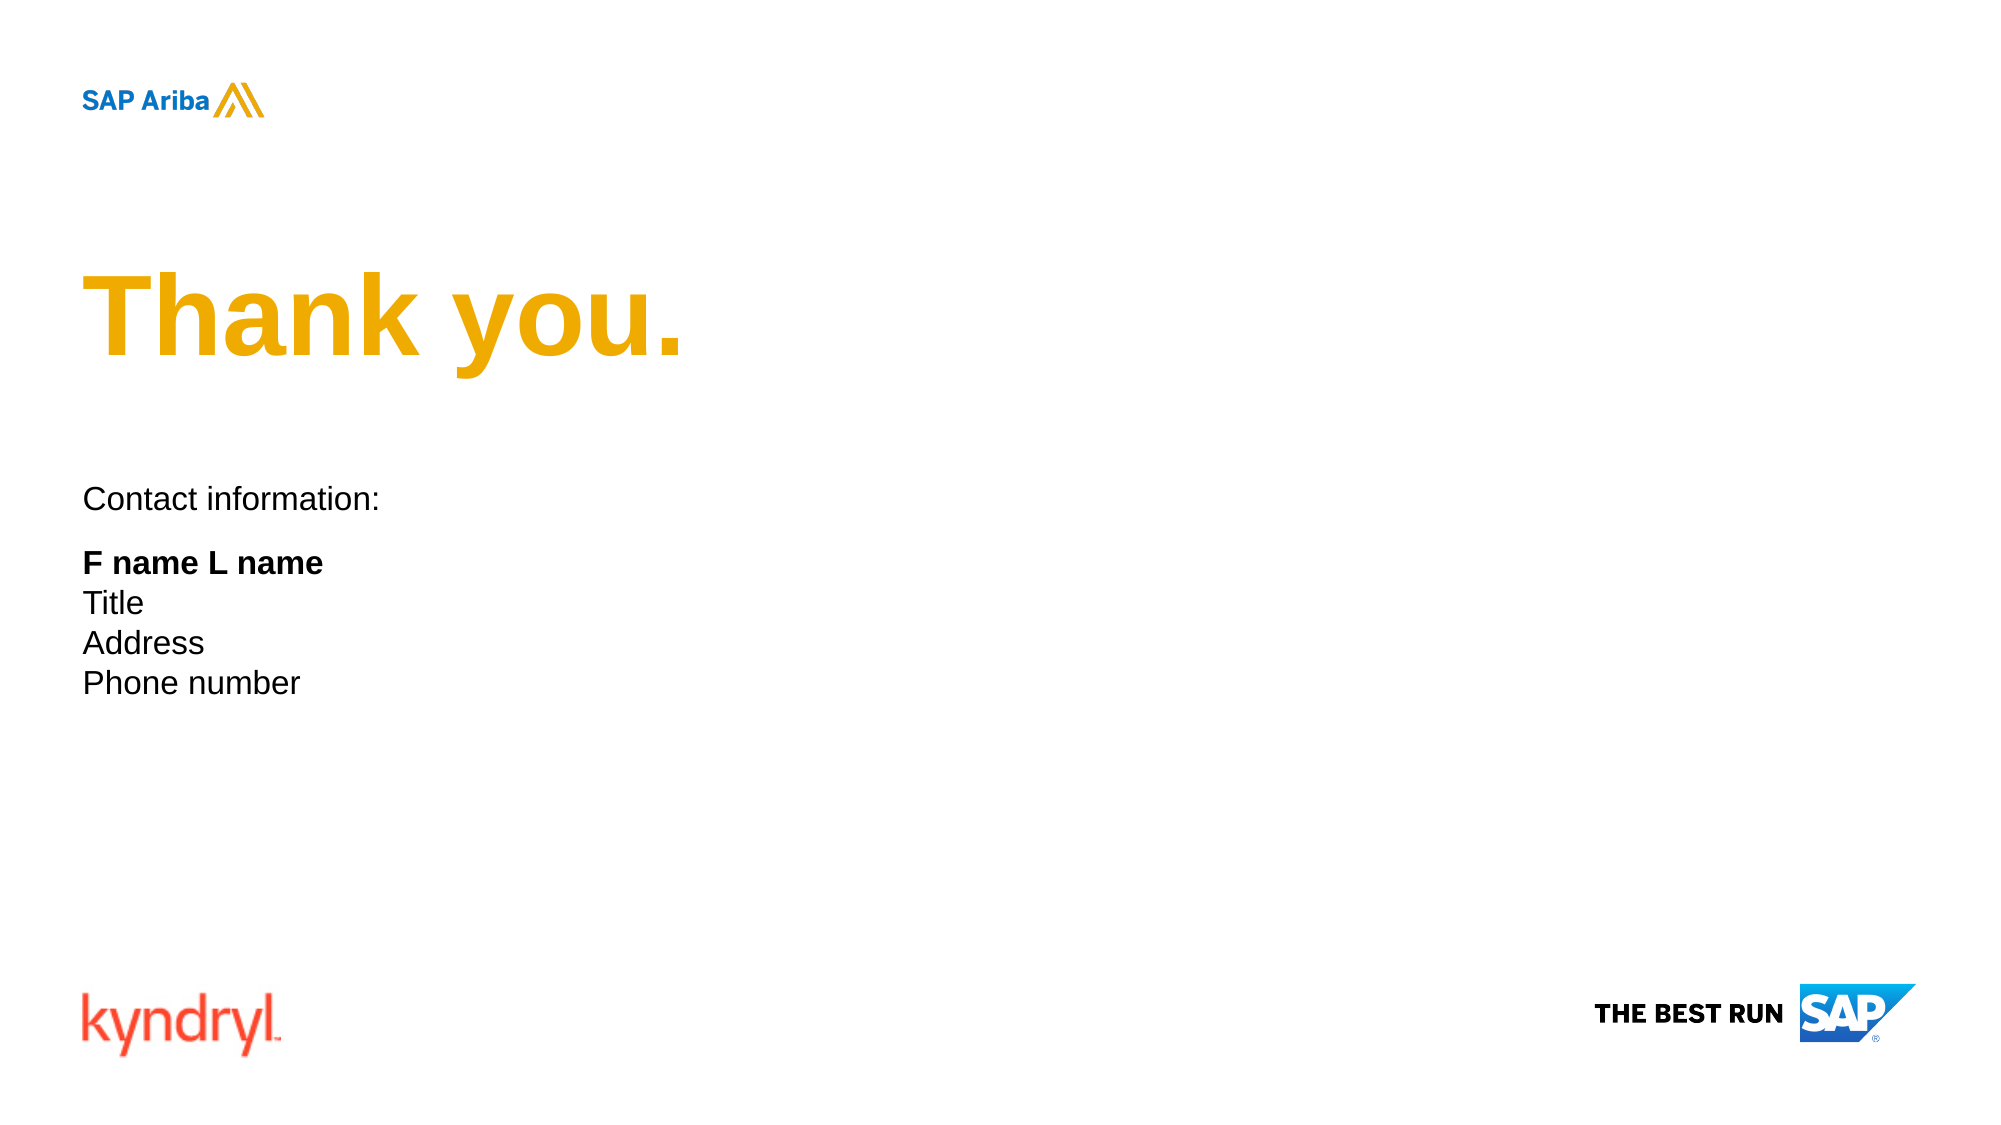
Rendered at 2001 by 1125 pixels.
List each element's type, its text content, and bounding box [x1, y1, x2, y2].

picture [82, 971, 281, 1058]
title Thank you. [82, 240, 1000, 393]
picture [1594, 983, 1917, 1043]
list Contact information: F name L name Title Address Phone number [82, 476, 1000, 887]
picture [82, 82, 265, 118]
